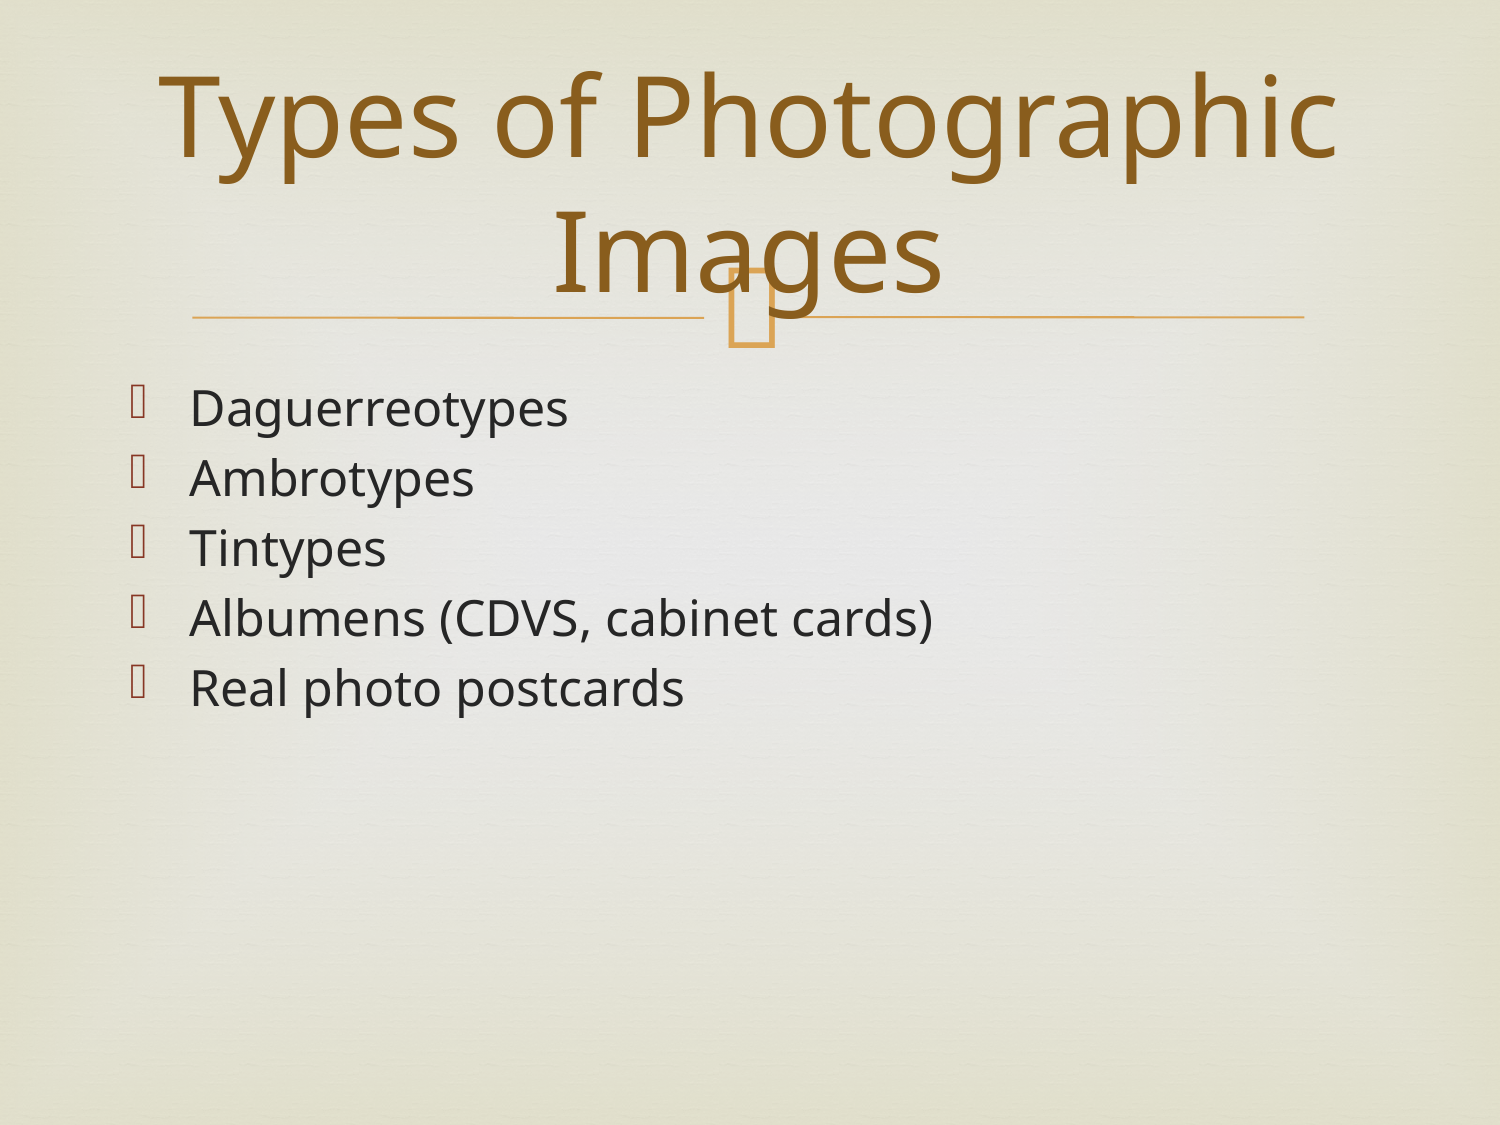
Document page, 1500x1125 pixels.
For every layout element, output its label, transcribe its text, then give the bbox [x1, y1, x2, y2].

list Daguerreotypes Ambrotypes Tintypes Albumens (CDVS, cabinet cards) Real photo postcards [114, 368, 1386, 1005]
title Types of Photographic Images [112, 93, 1386, 267]
